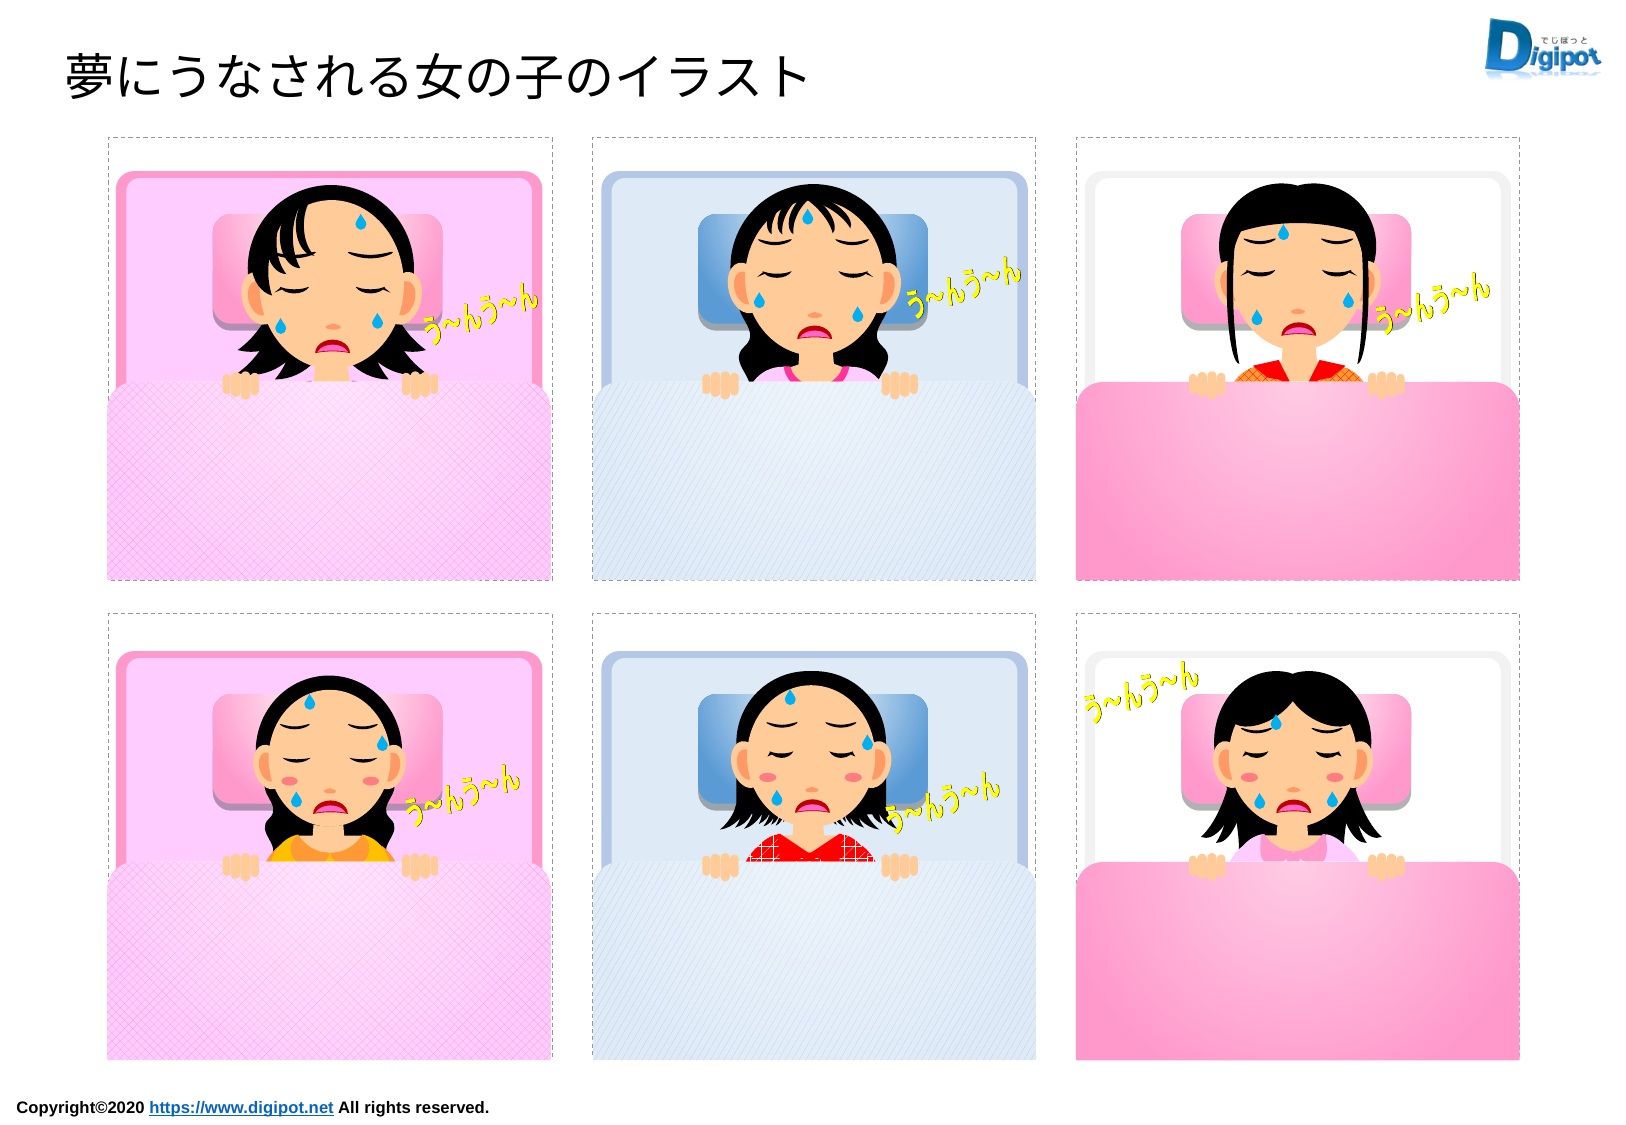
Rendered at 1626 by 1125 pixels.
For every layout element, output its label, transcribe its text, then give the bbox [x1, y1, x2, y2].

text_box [107, 650, 551, 1061]
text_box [107, 170, 551, 581]
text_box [1075, 170, 1520, 581]
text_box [1075, 650, 1520, 1061]
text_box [592, 650, 1037, 1061]
text_box 夢にうなされる女の子のイラスト [49, 38, 829, 113]
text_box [592, 170, 1037, 581]
picture [1485, 18, 1602, 82]
